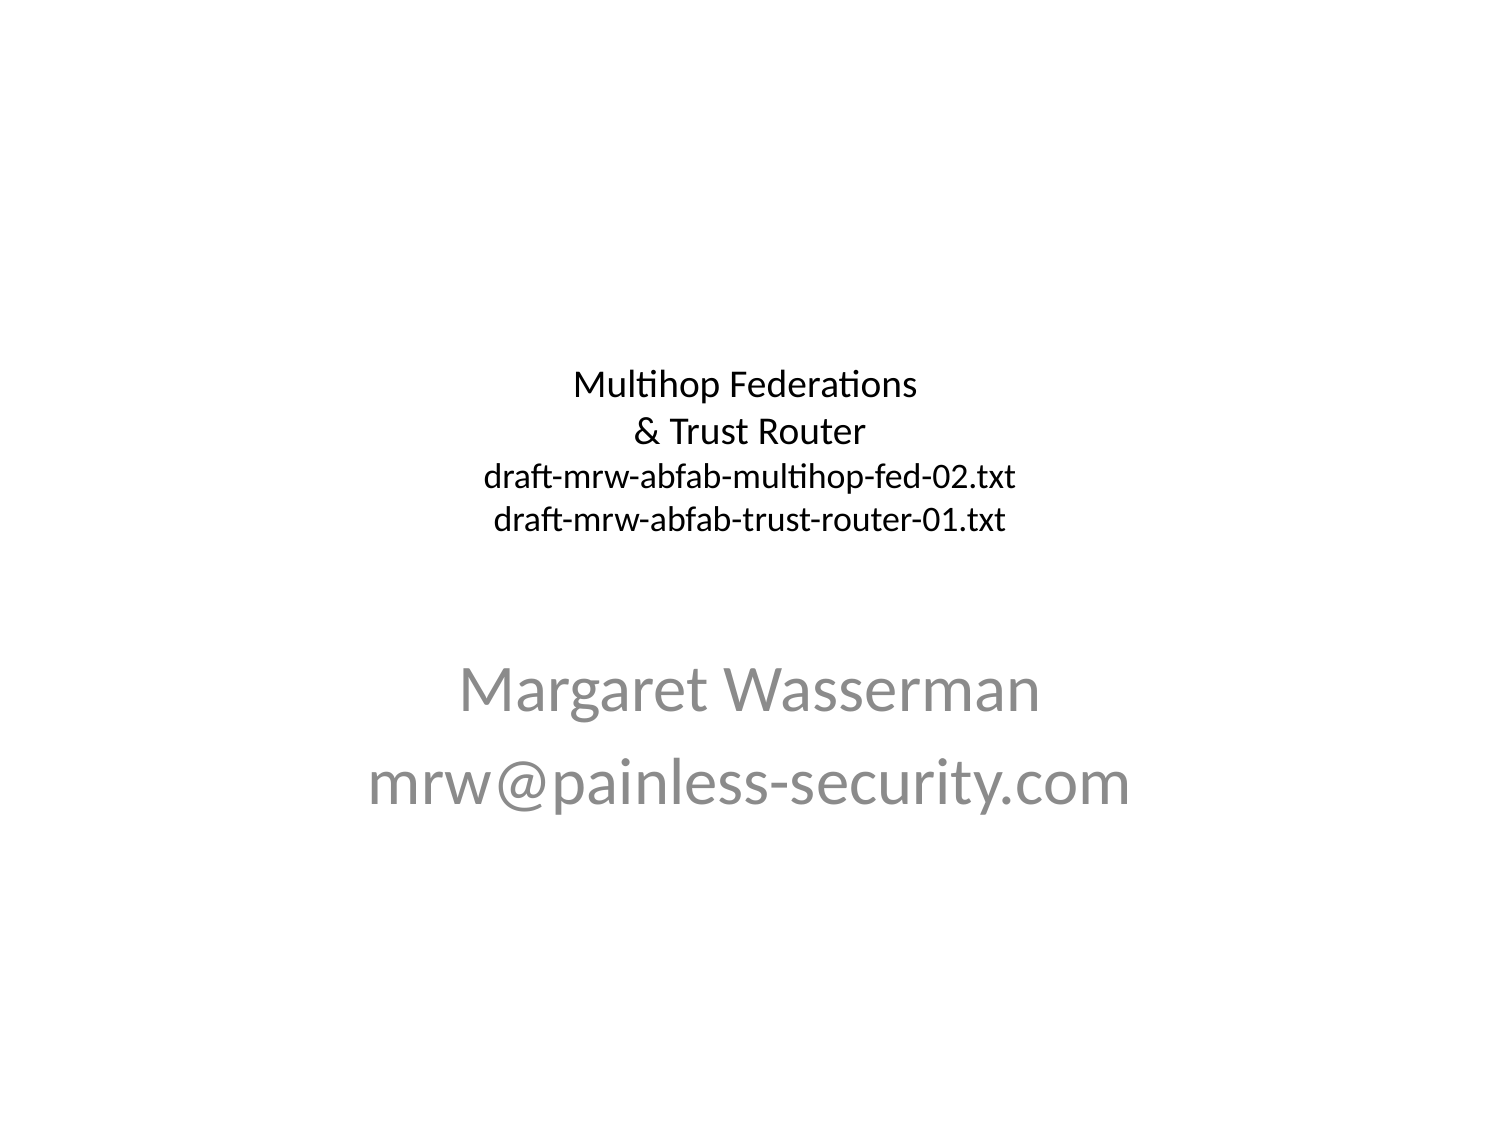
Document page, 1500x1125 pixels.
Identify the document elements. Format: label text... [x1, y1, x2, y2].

subtitle Margaret Wasserman mrw@painless-security.com [225, 637, 1275, 925]
title Multihop Federations & Trust Router draft-mrw-abfab-multihop-fed-02.txt draft-mrw-abfab-trust-router-01.txt [112, 349, 1388, 591]
